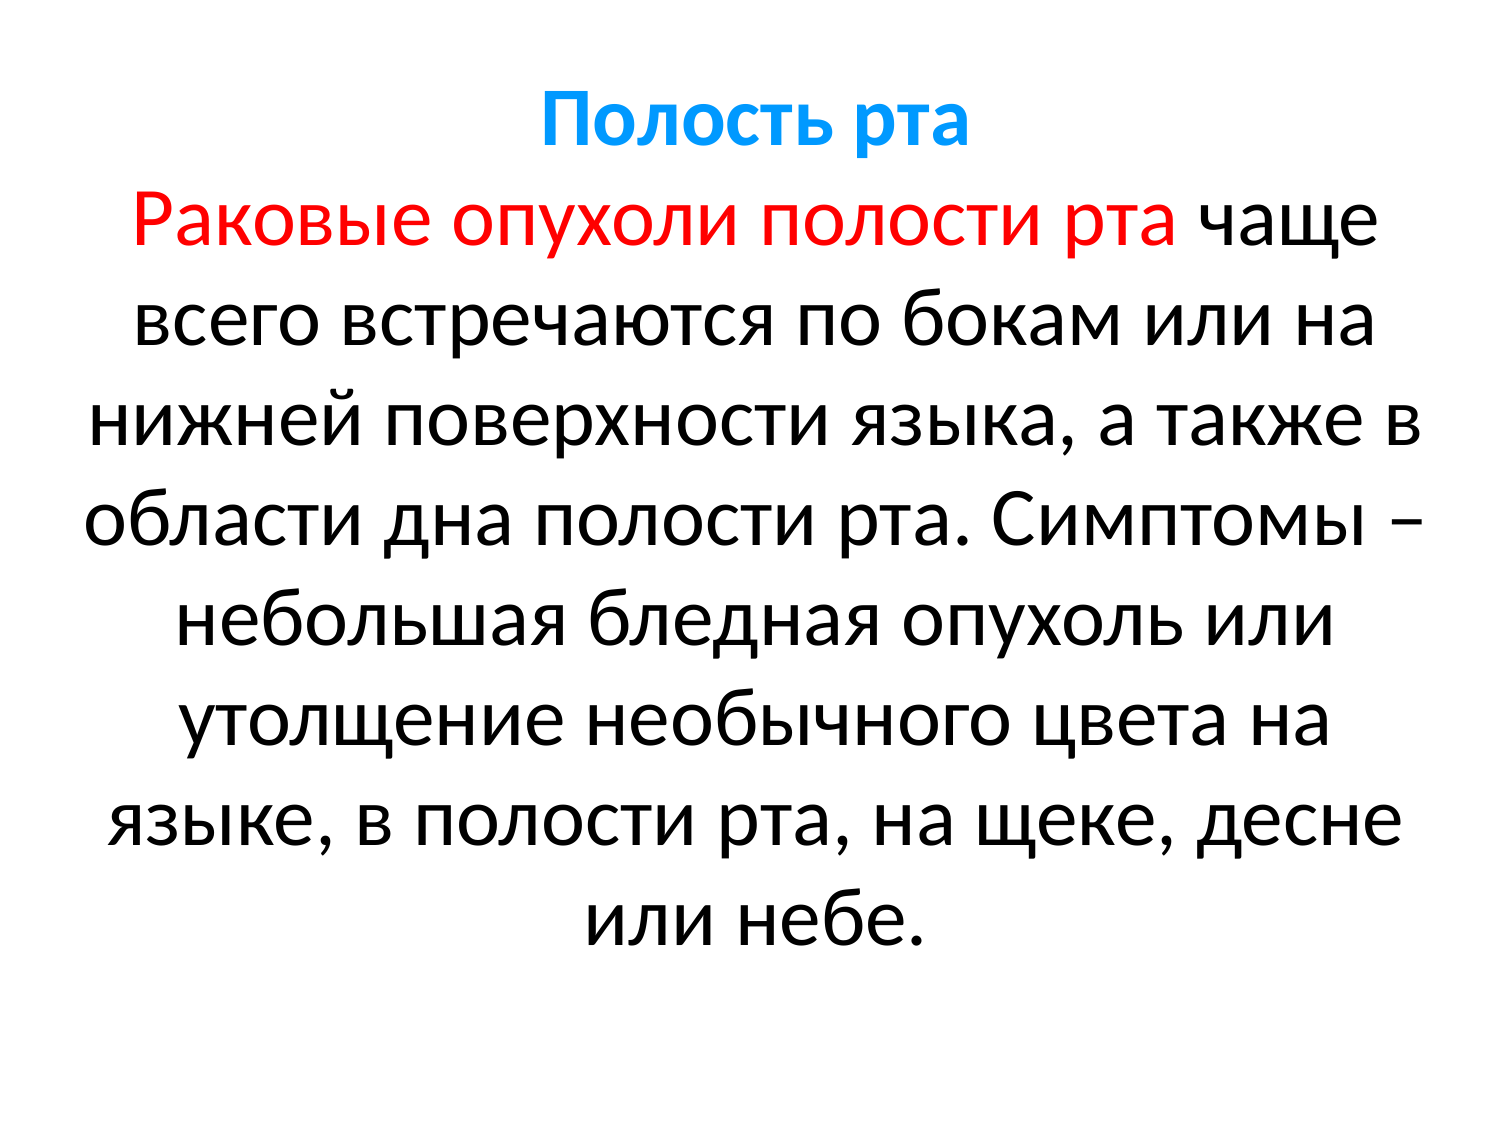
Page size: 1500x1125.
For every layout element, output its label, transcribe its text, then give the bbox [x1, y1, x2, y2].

title Полость рта Раковые опухоли полости рта чаще всего встречаются по бокам или на нижней поверхности языка, а также в области дна полости рта. Симптомы – небольшая бледная опухоль или утолщение необычного цвета на языке, в полости рта, на щеке, десне или небе. [53, 42, 1459, 1083]
